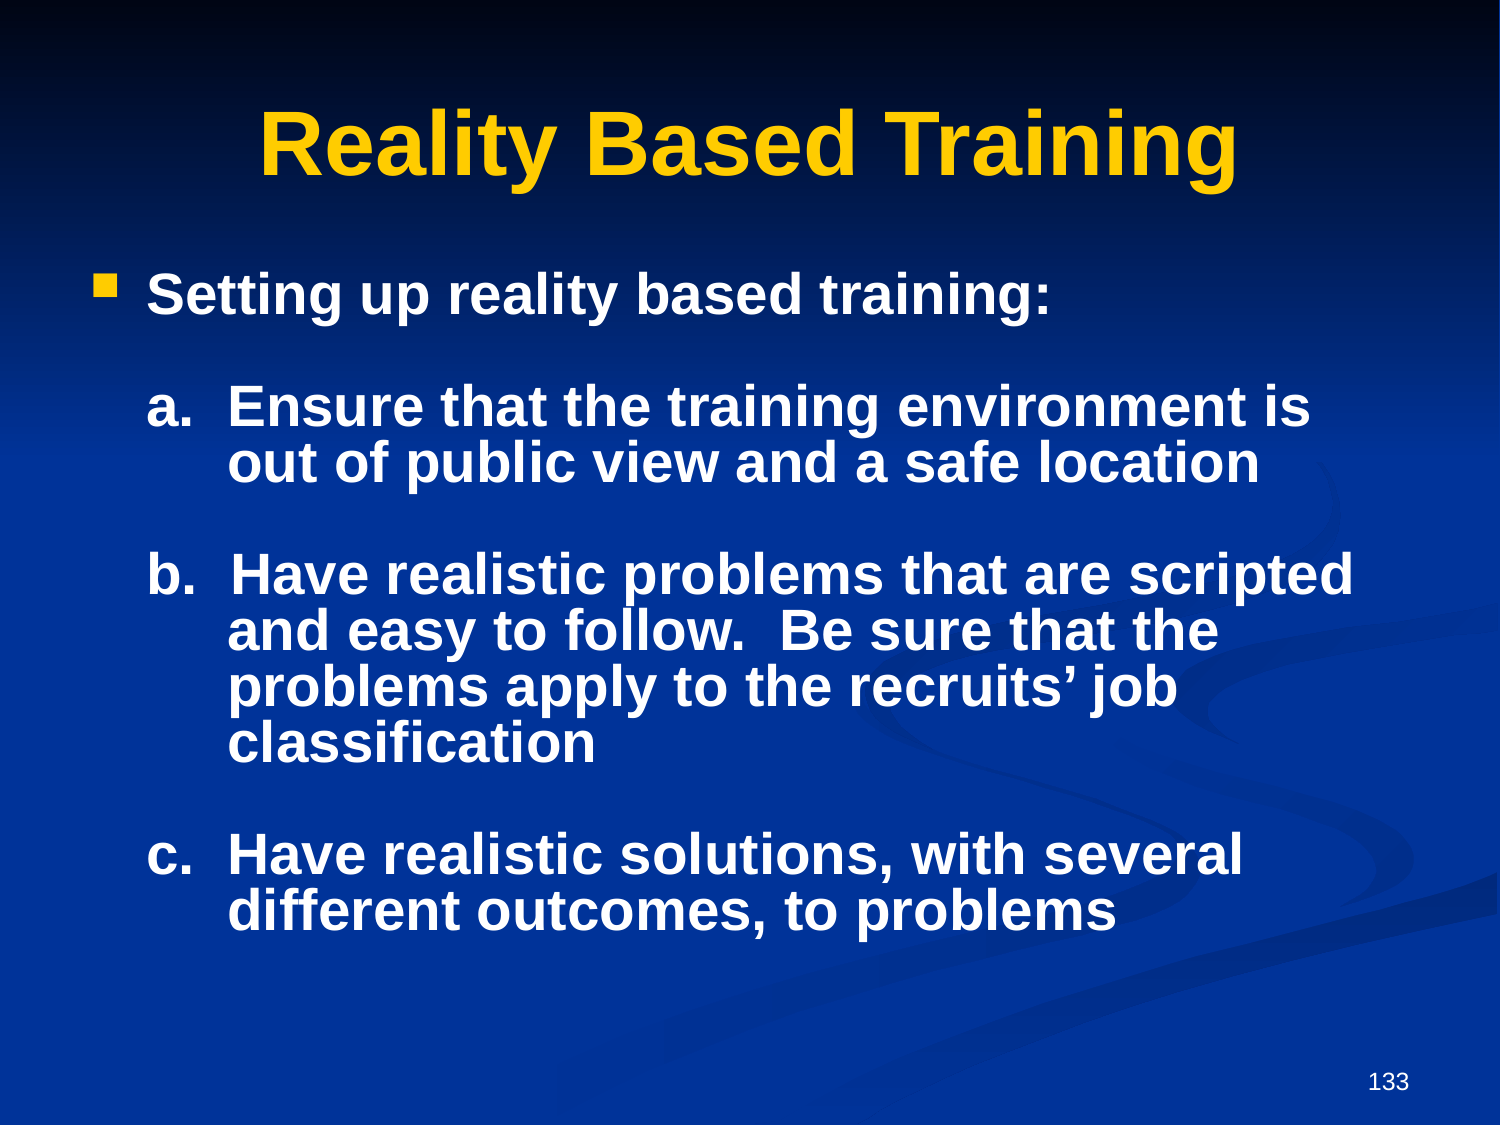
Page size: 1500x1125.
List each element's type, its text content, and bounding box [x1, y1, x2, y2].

list Setting up reality based training: a. Ensure that the training environment is out of public view and a safe location b. Have realistic problems that are scripted and easy to follow. Be sure that the problems apply to the recruits’ job classification c. Have realistic solutions, with several different outcomes, to problems [74, 262, 1426, 1006]
slide_number 133 [1074, 1024, 1426, 1104]
title Reality Based Training [74, 44, 1426, 233]
